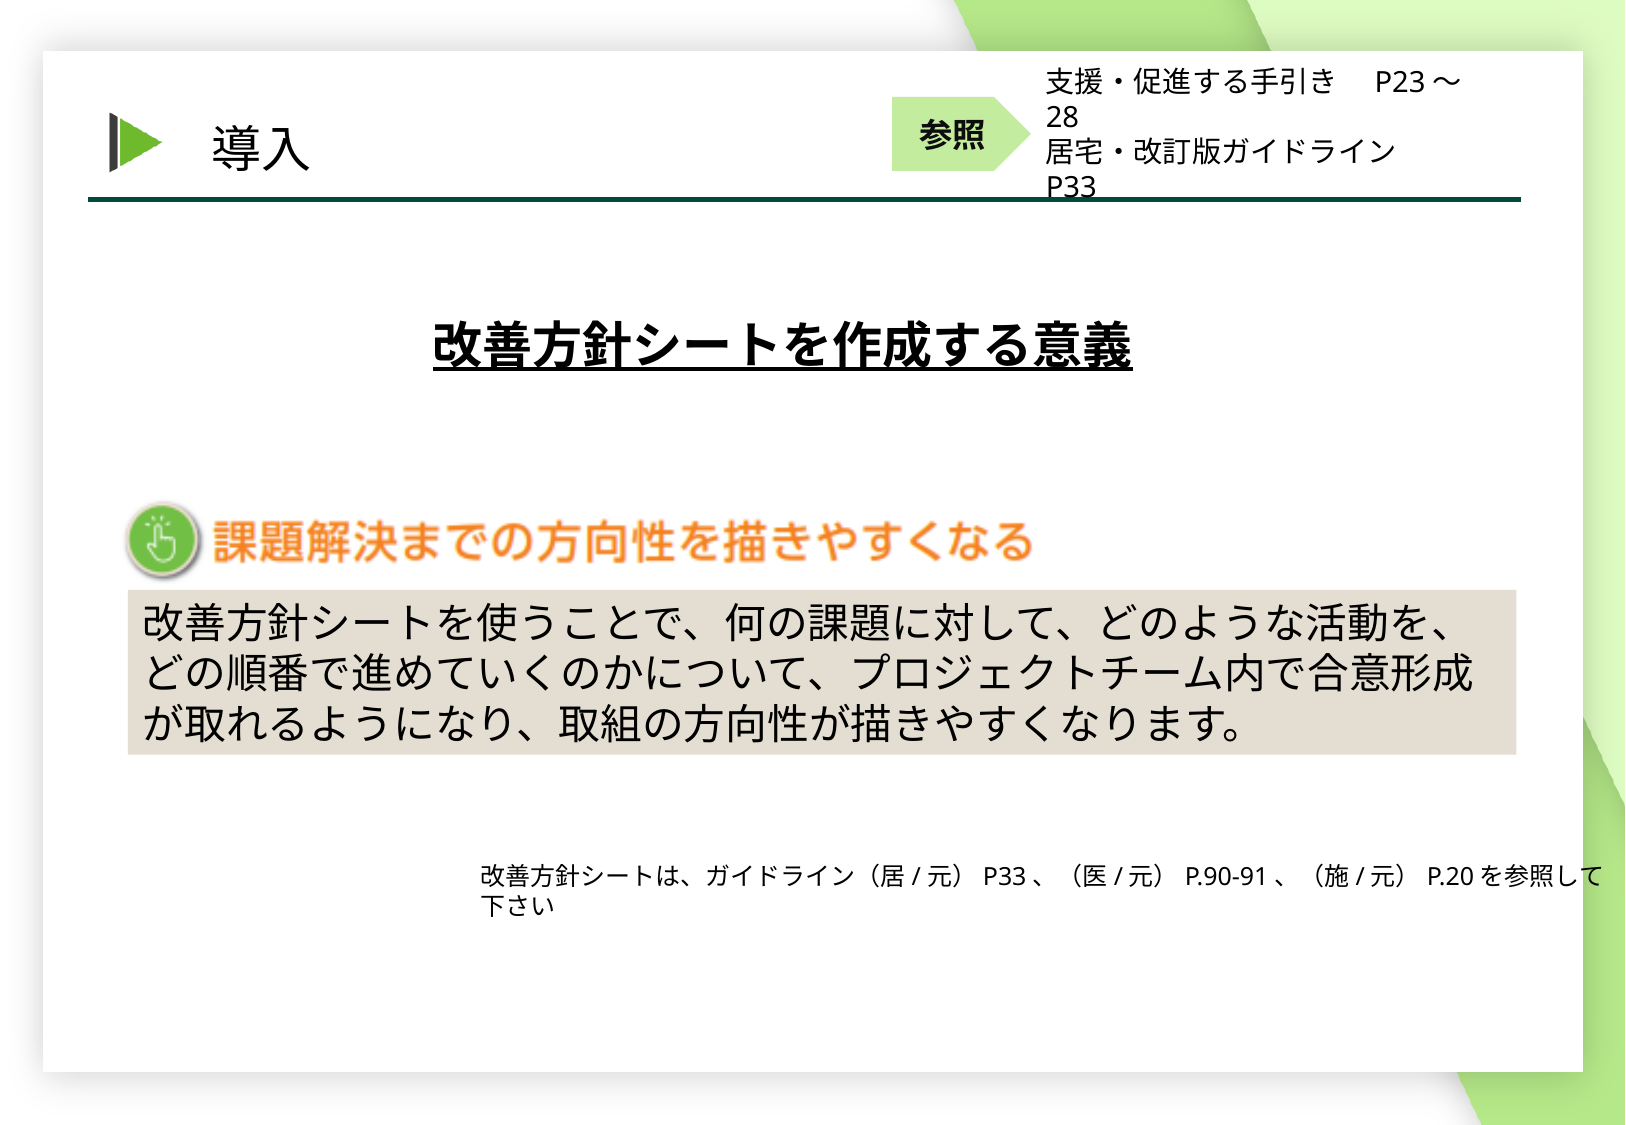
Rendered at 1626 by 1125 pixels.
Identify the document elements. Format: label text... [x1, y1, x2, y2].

list 支援・促進する手引き P23～28 居宅・改訂版ガイドライン P33 [1031, 96, 1517, 171]
text_box 改善方針シートを使うことで、何の課題に対して、どのような活動を、どの順番で進めていくのかについて、プロジェクトチーム内で合意形成が取れるようになり、取組の方向性が描きやすくなります。 [127, 589, 1517, 755]
text_box 改善方針シートを作成する意義 [418, 305, 1148, 381]
picture [0, 0, 1625, 1125]
text_box 改善方針シートは、ガイドライン（居/元）P33、（医/元）P.90-91、（施/元）P.20を参照して下さい [466, 853, 1625, 929]
